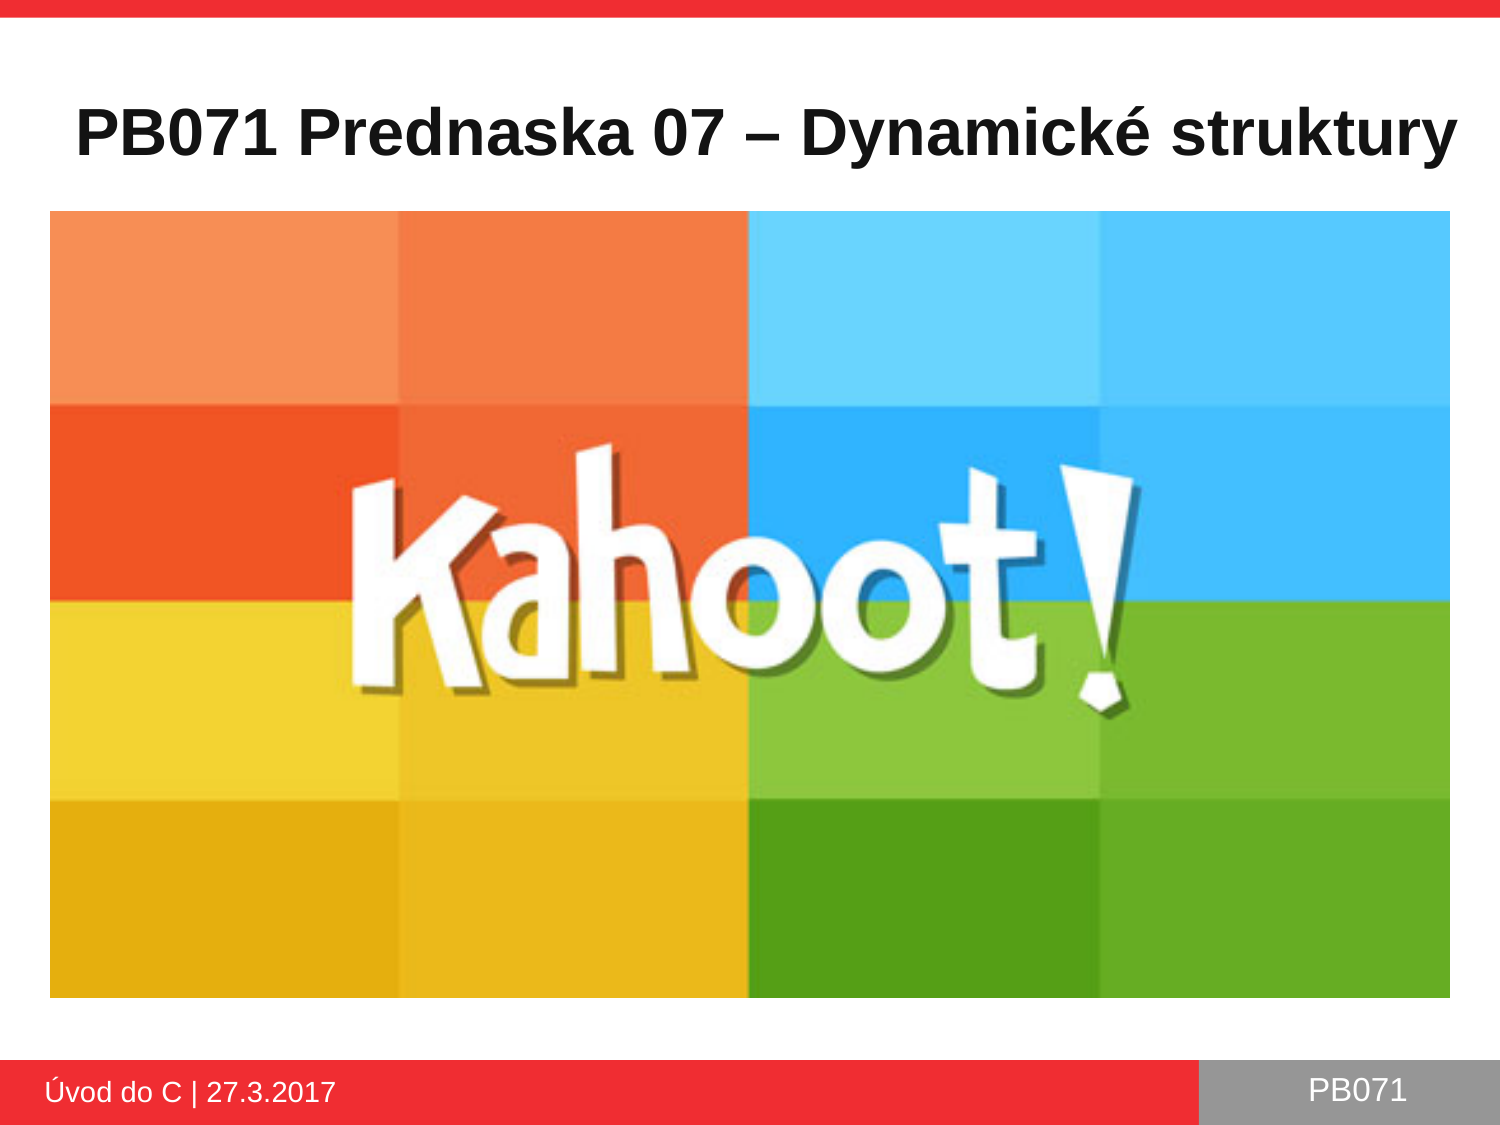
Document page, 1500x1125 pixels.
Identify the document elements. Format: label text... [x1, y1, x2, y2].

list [49, 211, 1450, 999]
footer Úvod do C | 27.3.2017 [29, 1065, 1199, 1125]
title PB071 Prednaska 07 – Dynamické struktury [75, 45, 1471, 208]
